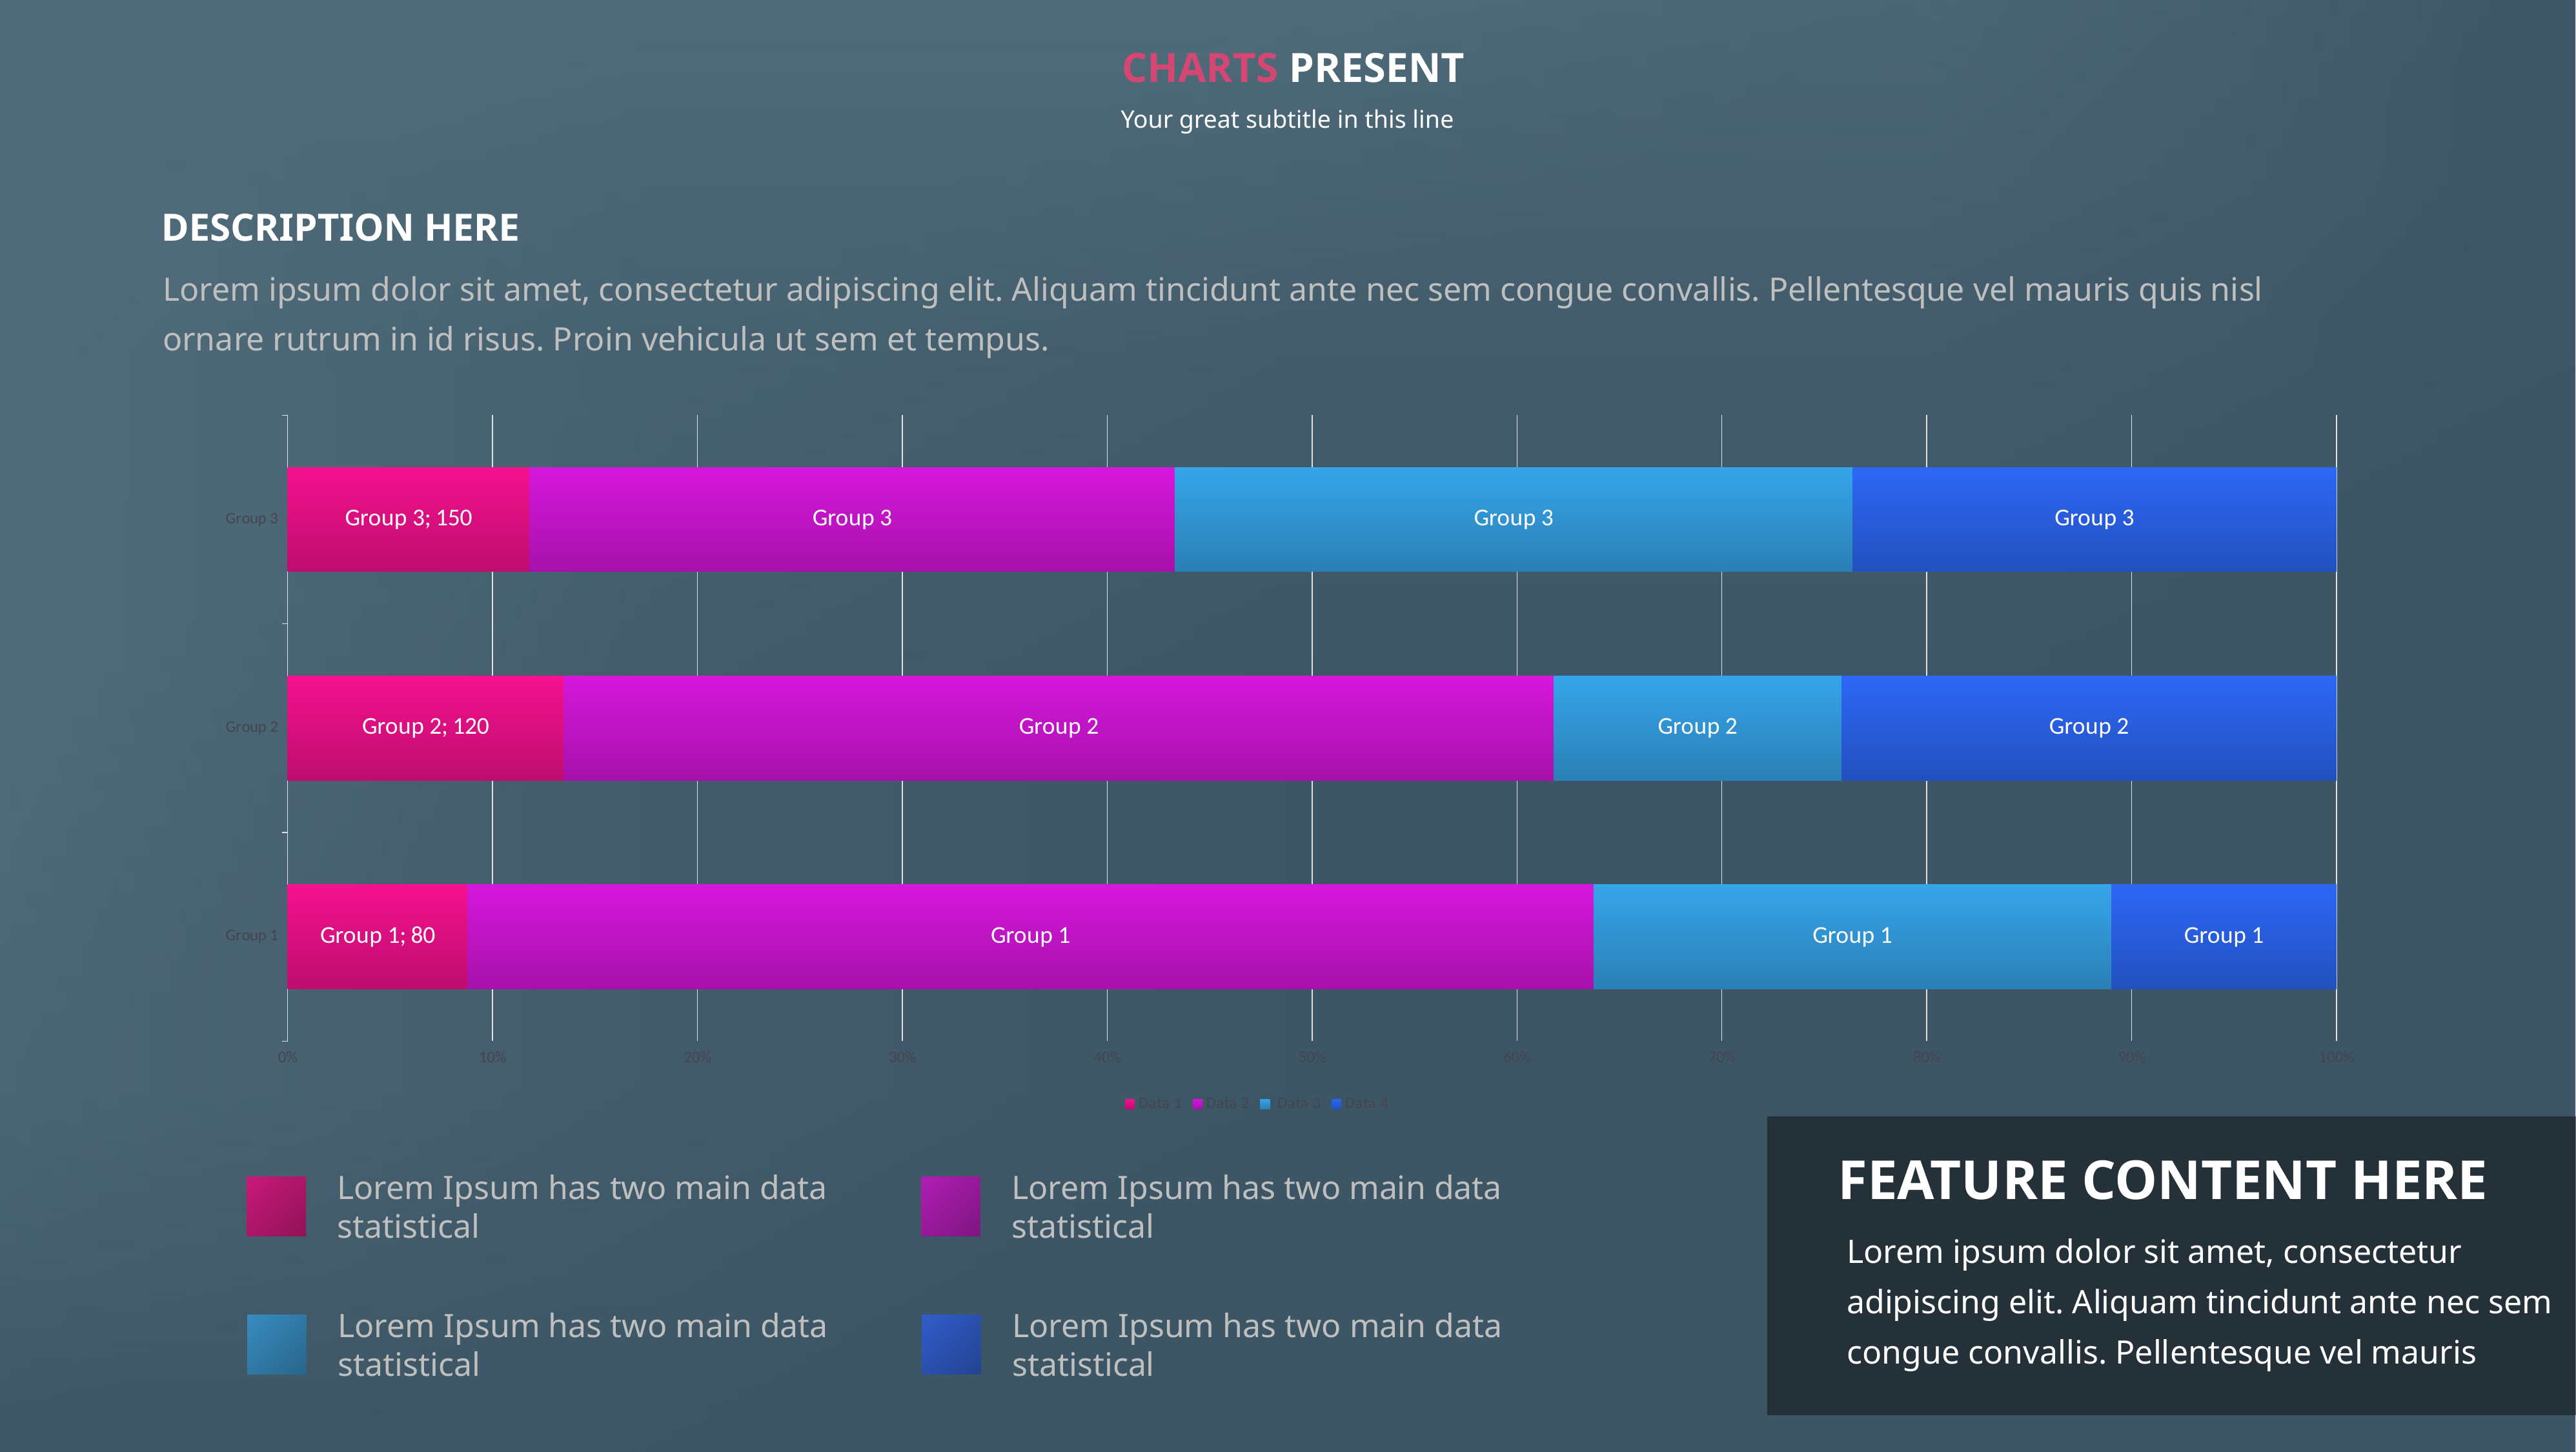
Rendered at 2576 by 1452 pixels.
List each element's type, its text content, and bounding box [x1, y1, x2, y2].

picture [0, 0, 2576, 1452]
text_box Lorem Ipsum has two main data statistical [314, 1293, 920, 1395]
text_box [245, 1175, 307, 1237]
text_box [136, 193, 2377, 372]
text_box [1767, 1116, 2576, 1416]
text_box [803, 32, 1783, 146]
text_box [246, 1313, 308, 1375]
text_box Lorem Ipsum has two main data statistical [989, 1293, 1576, 1395]
text_box [920, 1313, 982, 1375]
chart [121, 401, 2392, 1117]
text_box [920, 1175, 982, 1237]
text_box Lorem Ipsum has two main data statistical [314, 1155, 919, 1256]
text_box Lorem Ipsum has two main data statistical [988, 1155, 1576, 1256]
